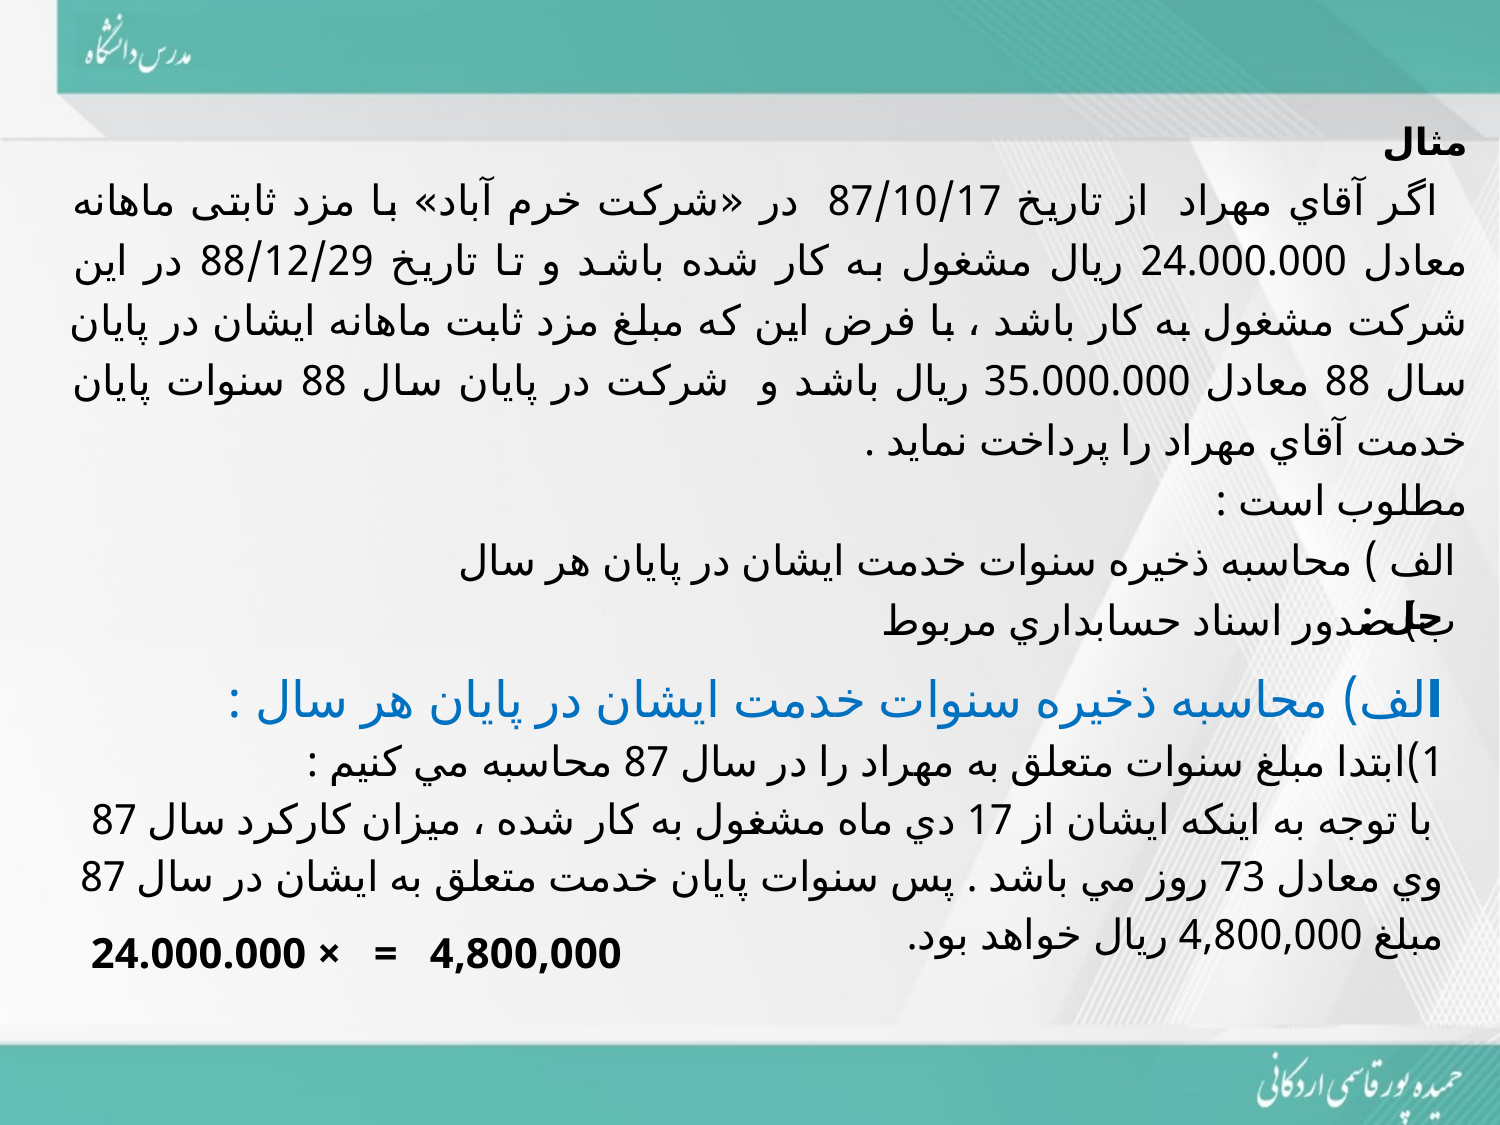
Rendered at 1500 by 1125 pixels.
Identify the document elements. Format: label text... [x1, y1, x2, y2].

picture [0, 0, 1500, 1125]
text_box حل : الف) محاسبه ذخيره سنوات خدمت ايشان در پايان هر سال : ابتدا مبلغ سنوات متعلق به مهراد را در سال 87 محاسبه مي کنيم : با توجه به اينکه ايشان از 17 دي ماه مشغول به کار شده ، ميزان کارکرد سال 87 وي معادل 73 روز مي باشد . پس سنوات پايان خدمت متعلق به ايشان در سال 87 مبلغ 4,800,000 ريال خواهد بود. [53, 562, 1459, 965]
text_box مثال اگر آقاي مهراد از تاريخ 87/10/17 در «شرکت خرم آباد» با مزد ثابتی ماهانه معادل 24.000.000 ريال مشغول به کار شده باشد و تا تاريخ 88/12/29 در اين شرکت مشغول به کار باشد ، با فرض اين که مبلغ مزد ثابت ماهانه ايشان در پايان سال 88 معادل 35.000.000 ريال باشد و شرکت در پايان سال 88 سنوات پايان خدمت آقاي مهراد را پرداخت نمايد . مطلوب است : الف ) محاسبه ذخيره سنوات خدمت ايشان در پايان هر سال ب) صدور اسناد حسابداري مربوط [53, 101, 1483, 563]
